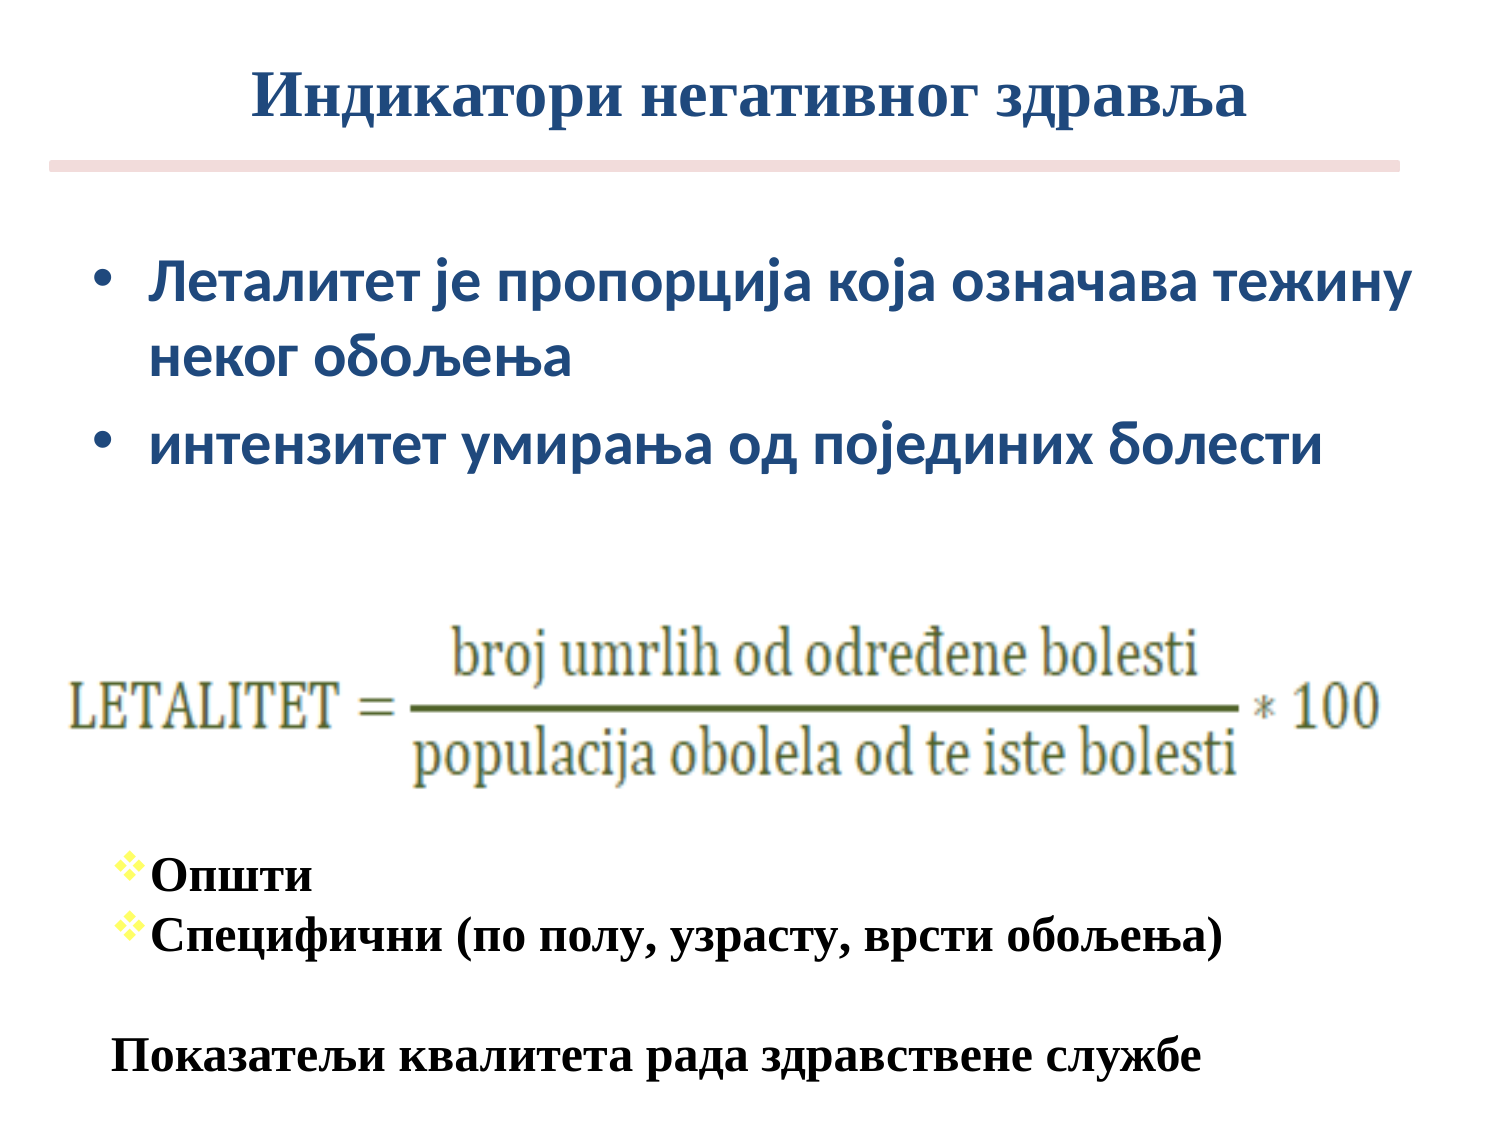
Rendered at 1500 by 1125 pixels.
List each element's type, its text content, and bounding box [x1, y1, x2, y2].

picture [49, 160, 1400, 172]
title Индикатори негативног здравља [75, 49, 1425, 131]
list Леталитет је пропорција која означава тежину неког обољења интензитет умирања од појединих болести [76, 231, 1459, 1010]
text_box Општи Специфични (по полу, узрасту, врсти обољења) Показатељи квалитета рада здравствене службе [96, 834, 1239, 1089]
picture [64, 597, 1400, 799]
